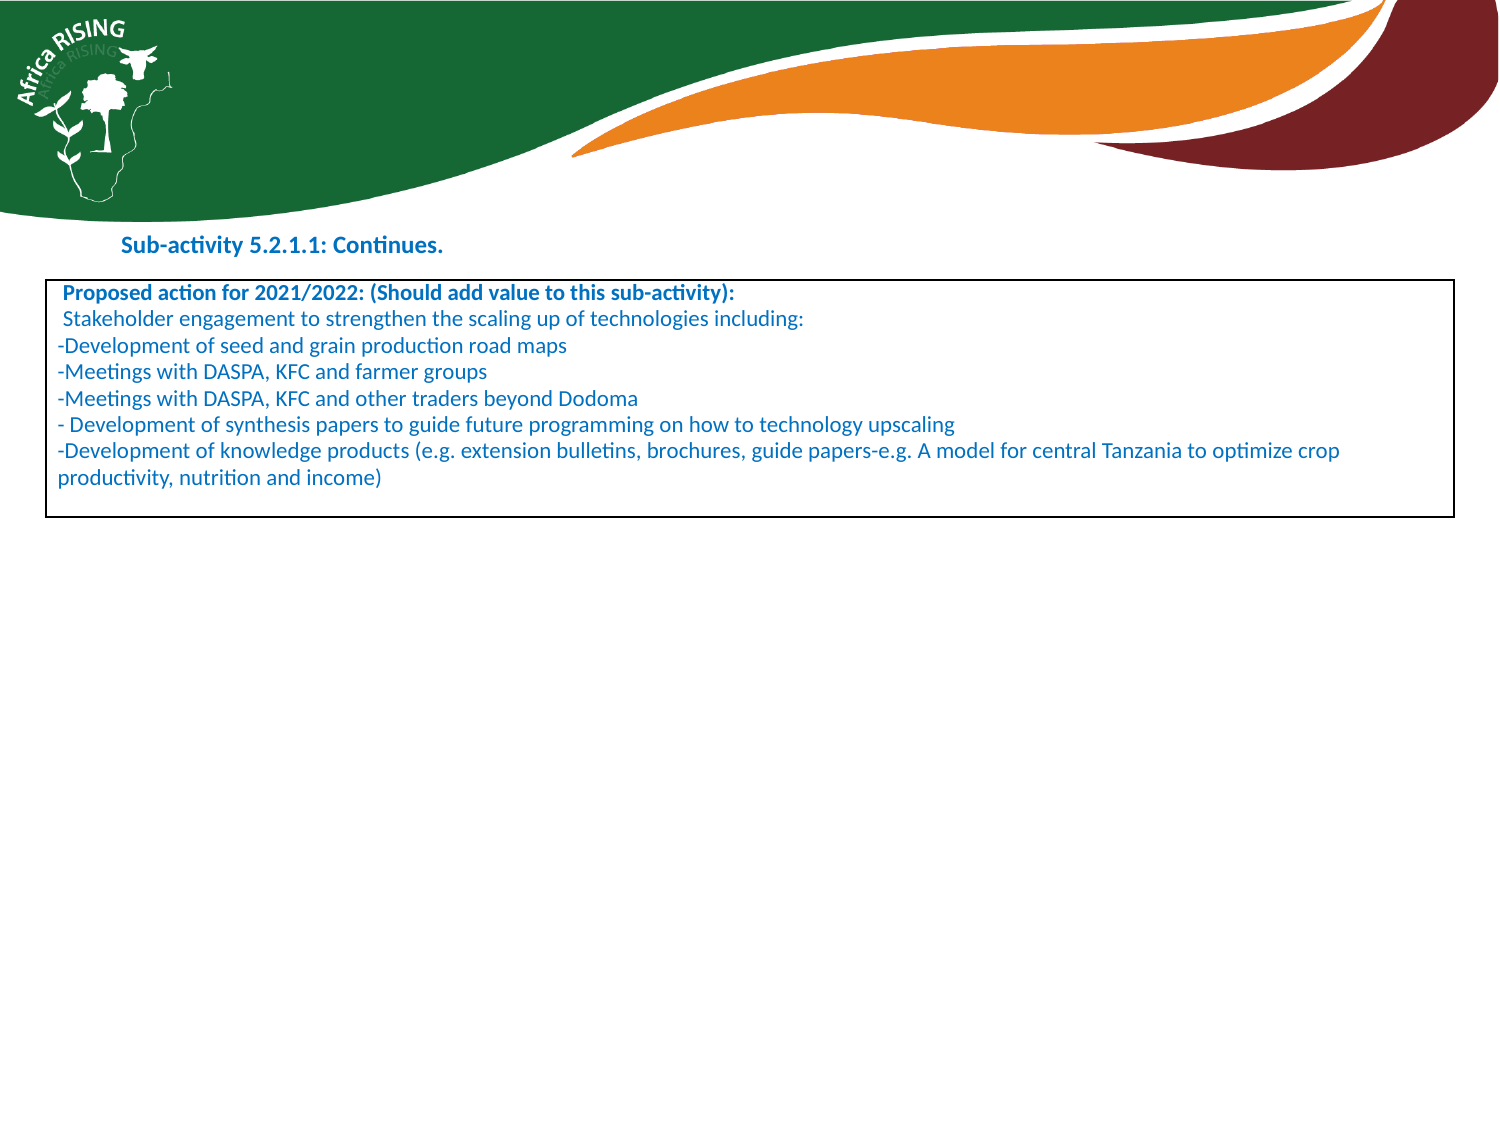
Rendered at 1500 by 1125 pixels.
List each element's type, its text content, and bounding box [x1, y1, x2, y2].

table_header Proposed action for 2021/2022: (Should add value to this sub-activity): Stakeholder engagement to strengthen the scaling up of technologies including: -Development of seed and grain production road maps -Meetings with DASPA, KFC and farmer groups -Meetings with DASPA, KFC and other traders beyond Dodoma - Development of synthesis papers to guide future programming on how to technology upscaling -Development of knowledge products (e.g. extension bulletins, brochures, guide papers-e.g. A model for central Tanzania to optimize crop productivity, nutrition and income) [47, 281, 1453, 516]
picture [0, 0, 1499, 222]
list Sub-activity 5.2.1.1: Continues. [87, 224, 1400, 263]
